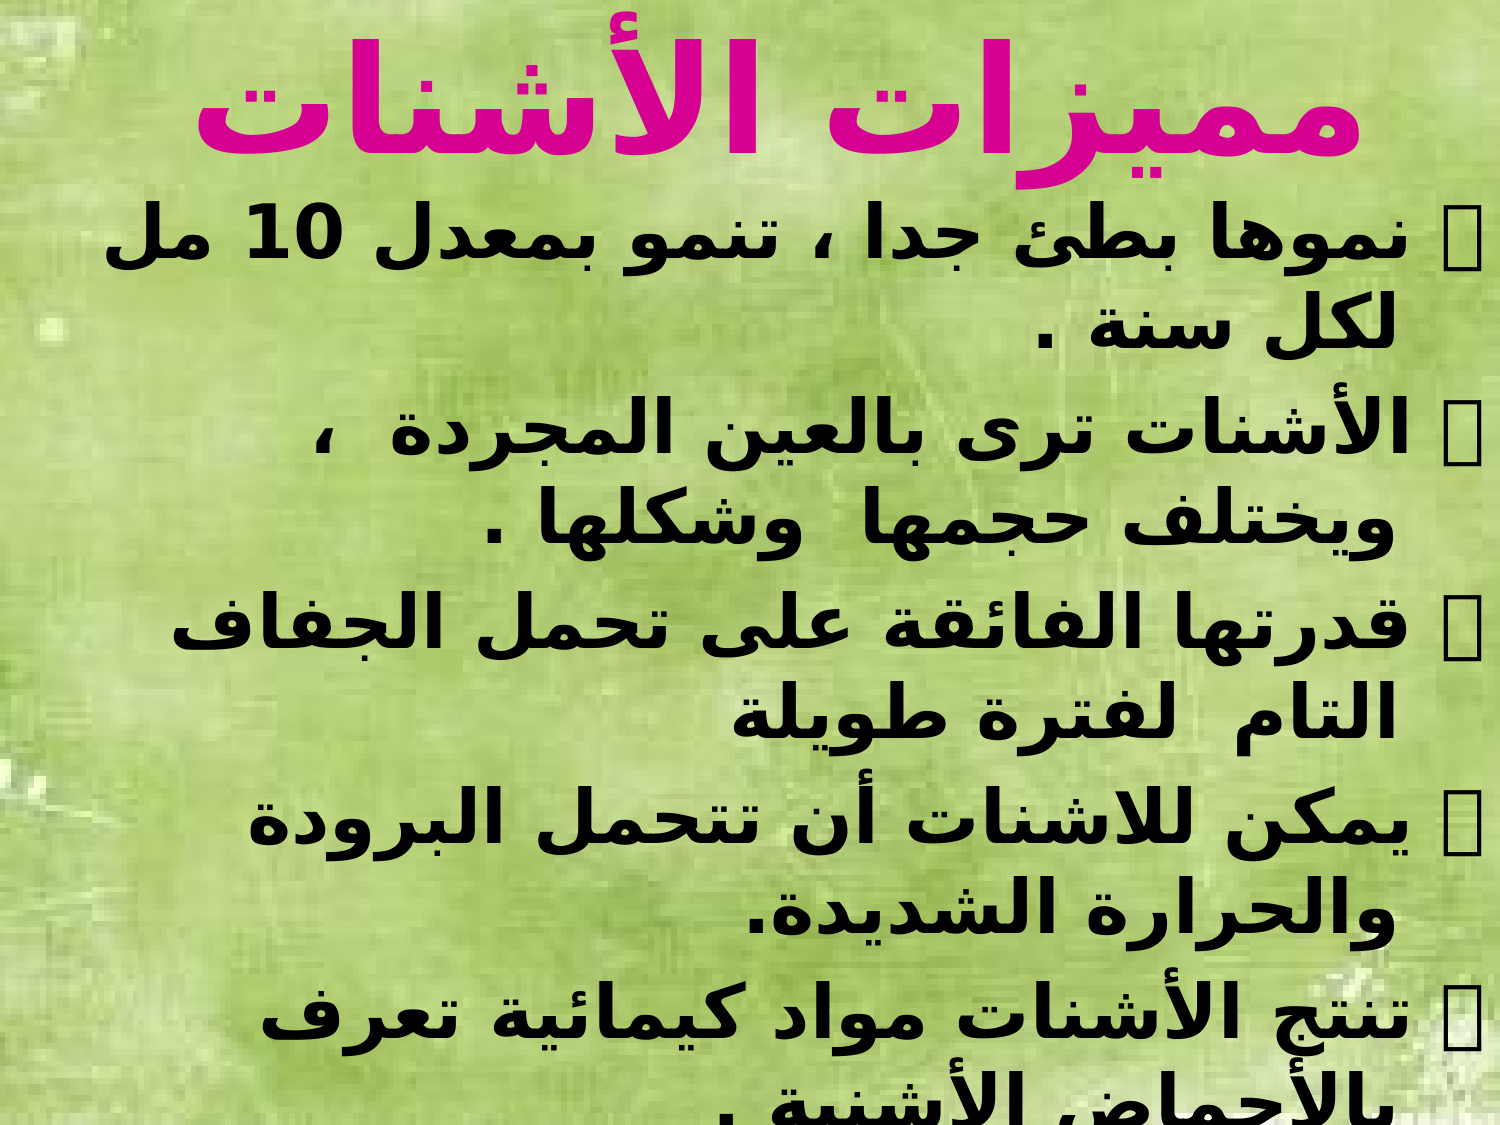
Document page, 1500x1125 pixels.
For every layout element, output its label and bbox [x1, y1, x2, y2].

list [0, 0, 1500, 1125]
